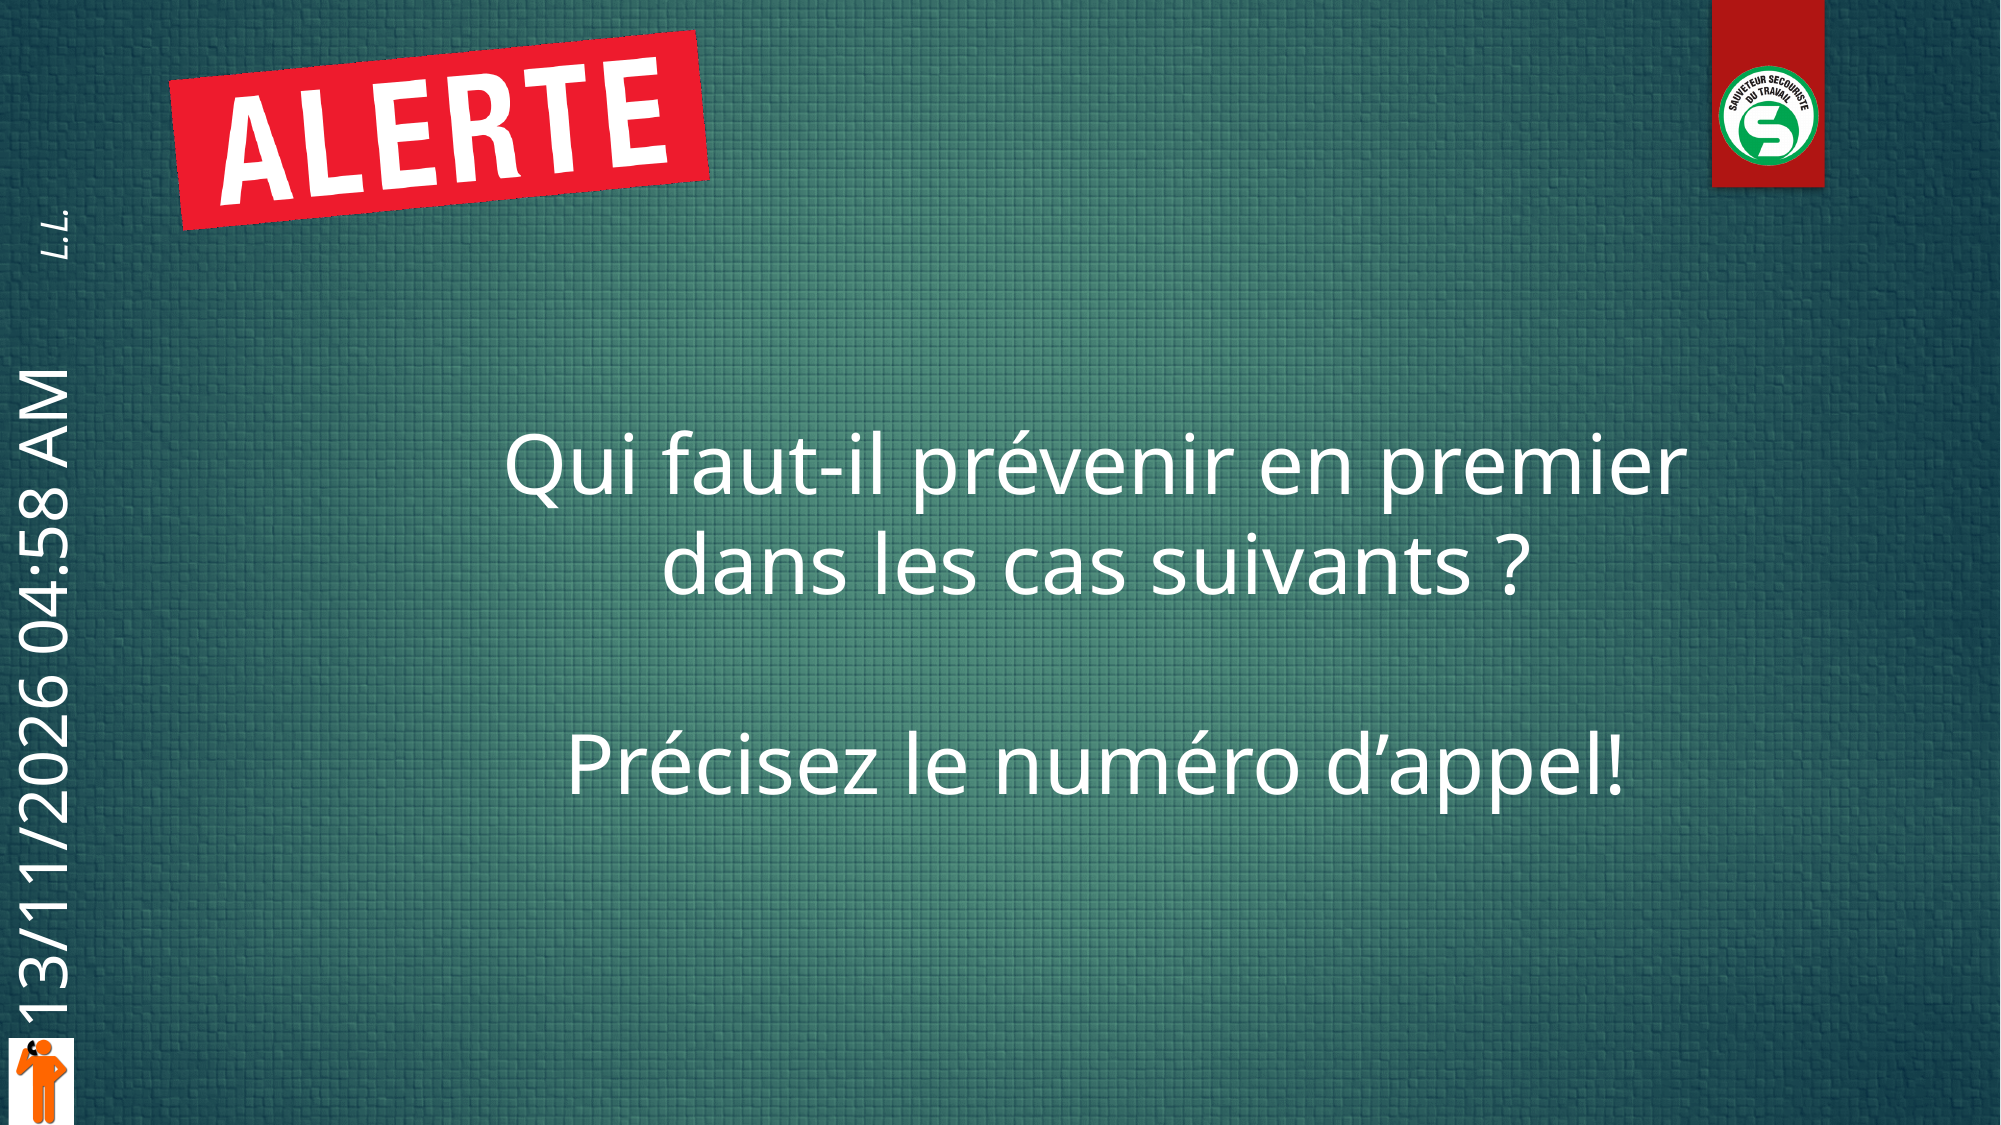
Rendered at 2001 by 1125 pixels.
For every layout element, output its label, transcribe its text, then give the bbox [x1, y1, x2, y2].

picture [1718, 65, 1819, 166]
picture [8, 1038, 74, 1125]
picture [127, 0, 750, 268]
text_box Qui faut-il prévenir en premier dans les cas suivants ? Précisez le numéro d’appel! [396, 340, 1797, 882]
